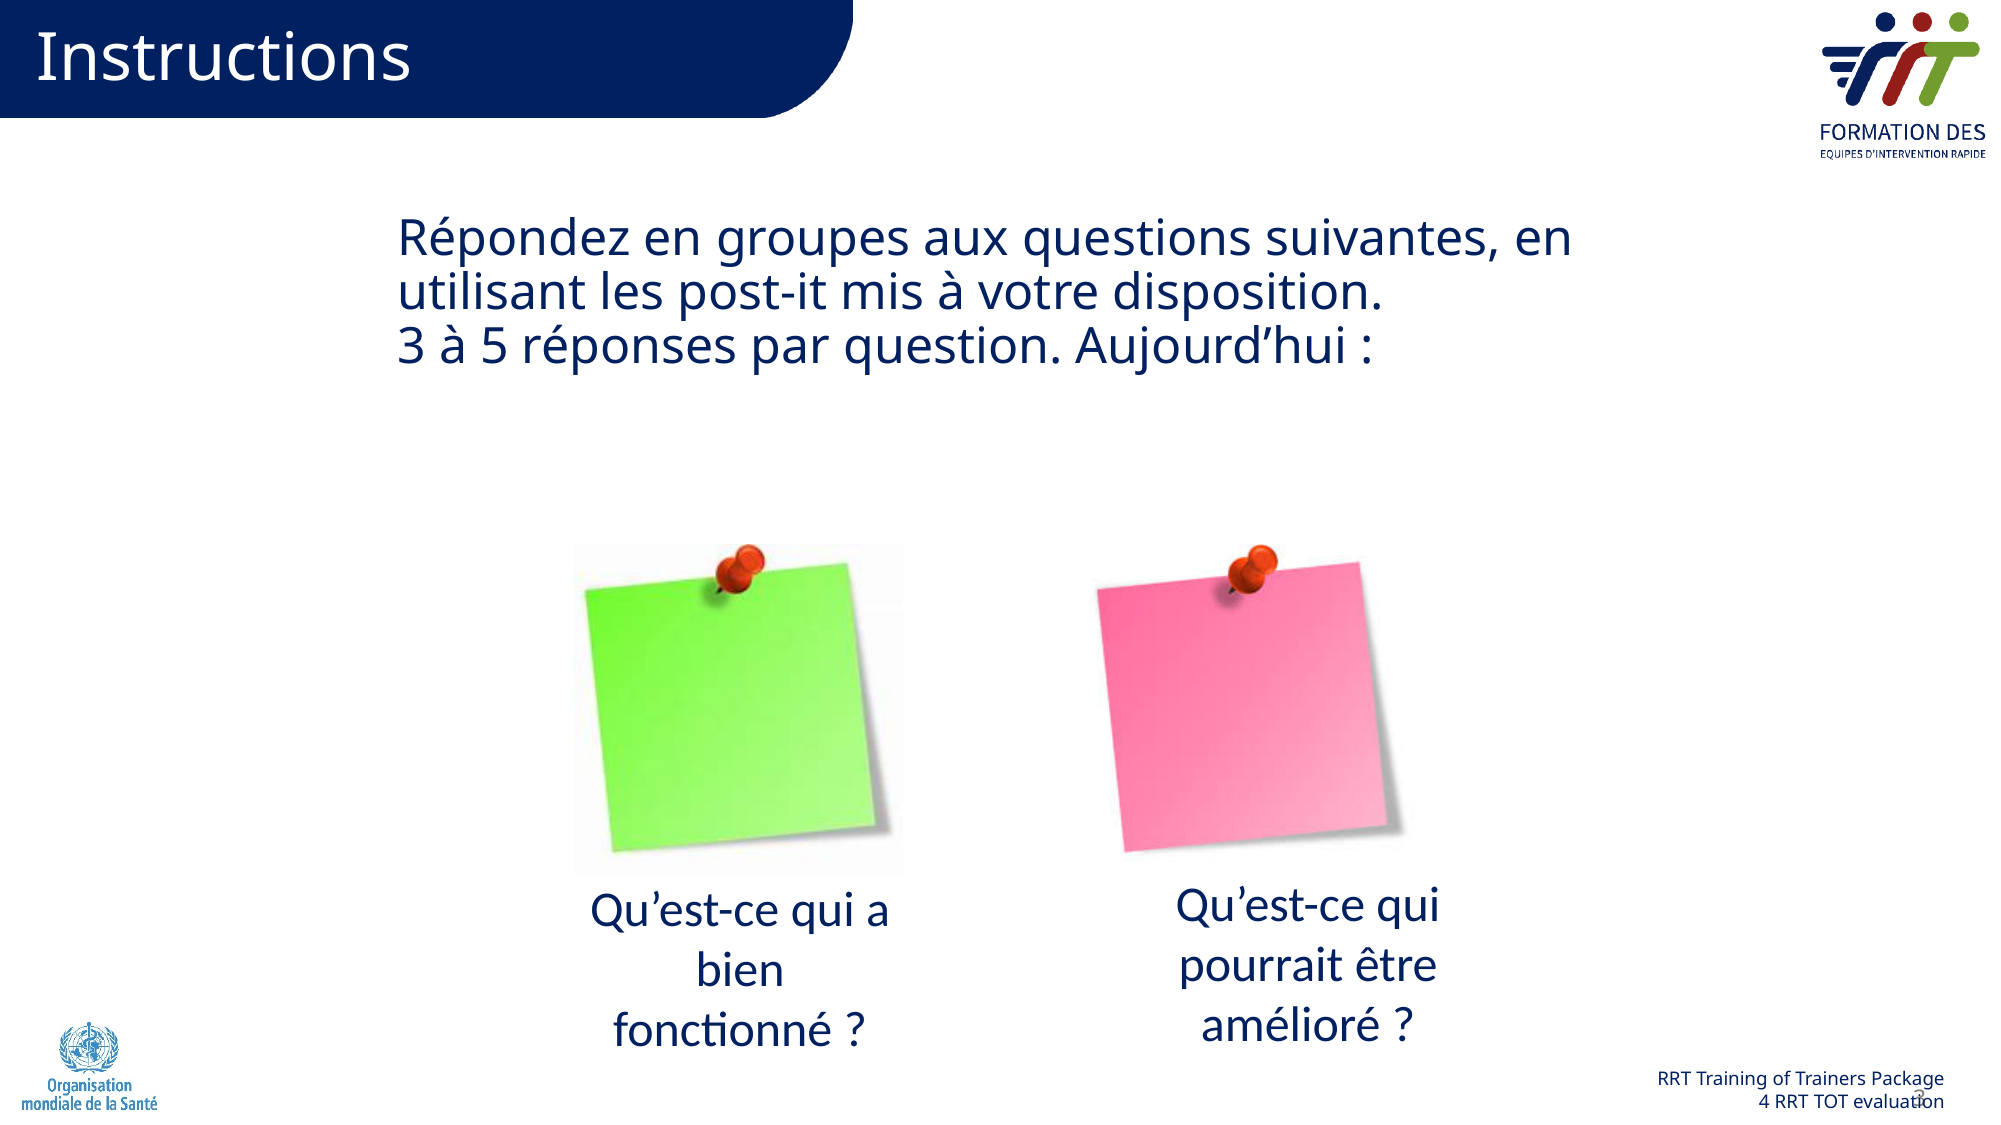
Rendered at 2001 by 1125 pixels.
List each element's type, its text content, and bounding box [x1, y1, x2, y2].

picture [1085, 544, 1416, 875]
picture [1820, 11, 1986, 160]
text_box Qu’est-ce qui a bien fonctionné ? [578, 875, 903, 1065]
text_box Qu’est-ce qui pourrait être amélioré ? [1150, 864, 1466, 1059]
picture [573, 544, 903, 875]
list Répondez en groupes aux questions suivantes, en utilisant les post-it mis à votre disposition. 3 à 5 réponses par question. Aujourd’hui : [389, 204, 1740, 969]
picture [20, 1020, 158, 1111]
picture [0, 0, 853, 118]
title Instructions [28, 5, 1380, 113]
